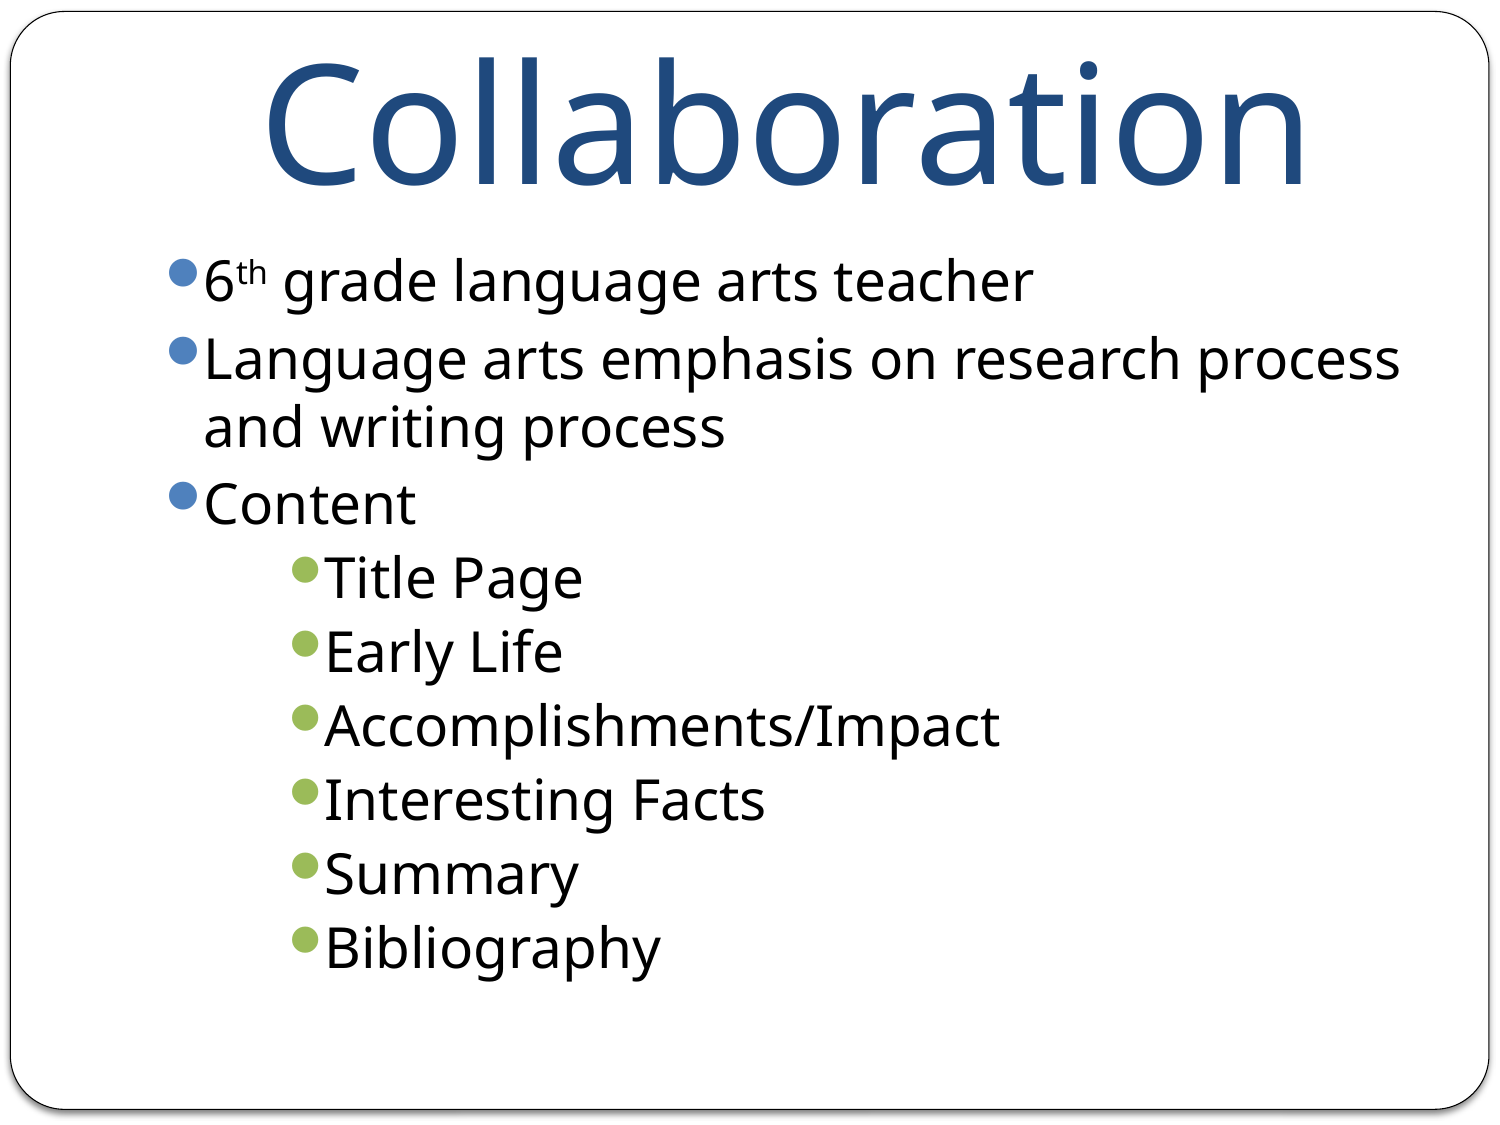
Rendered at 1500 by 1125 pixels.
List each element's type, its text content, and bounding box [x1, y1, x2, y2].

list 6th grade language arts teacher Language arts emphasis on research process and writing process Content Title Page Early Life Accomplishments/Impact Interesting Facts Summary Bibliography [149, 237, 1426, 988]
title Collaboration [149, 44, 1426, 233]
